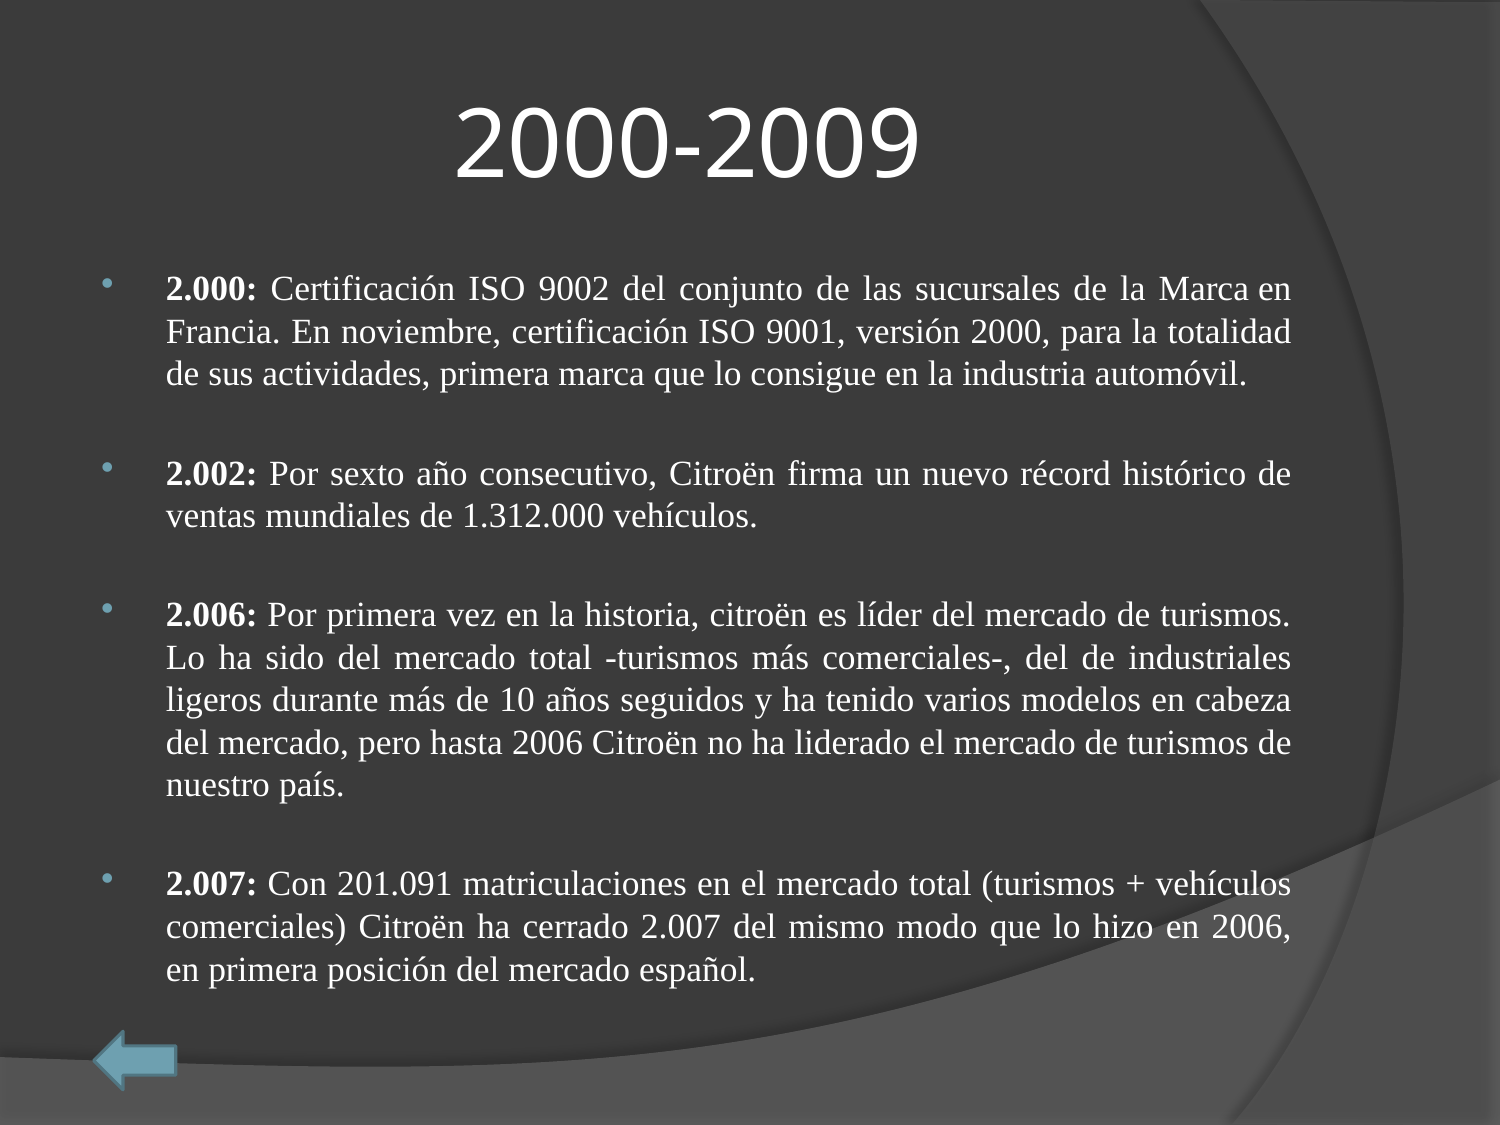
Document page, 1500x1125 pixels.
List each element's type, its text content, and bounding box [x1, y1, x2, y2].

list 2.000: Certificación ISO 9002 del conjunto de las sucursales de la Marca en Francia. En noviembre, certificación ISO 9001, versión 2000, para la totalidad de sus actividades, primera marca que lo consigue en la industria automóvil. 2.002: Por sexto año consecutivo, Citroën firma un nuevo récord histórico de ventas mundiales de 1.312.000 vehículos. 2.006: Por primera vez en la historia, citroën es líder del mercado de turismos. Lo ha sido del mercado total -turismos más comerciales-, del de industriales ligeros durante más de 10 años seguidos y ha tenido varios modelos en cabeza del mercado, pero hasta 2006 Citroën no ha liderado el mercado de turismos de nuestro país. 2.007: Con 201.091 matriculaciones en el mercado total (turismos + vehículos comerciales) Citroën ha cerrado 2.007 del mismo modo que lo hizo en 2006, en primera posición del mercado español. [82, 257, 1307, 1032]
title 2000-2009 [75, 45, 1300, 233]
text_box [92, 1029, 178, 1092]
